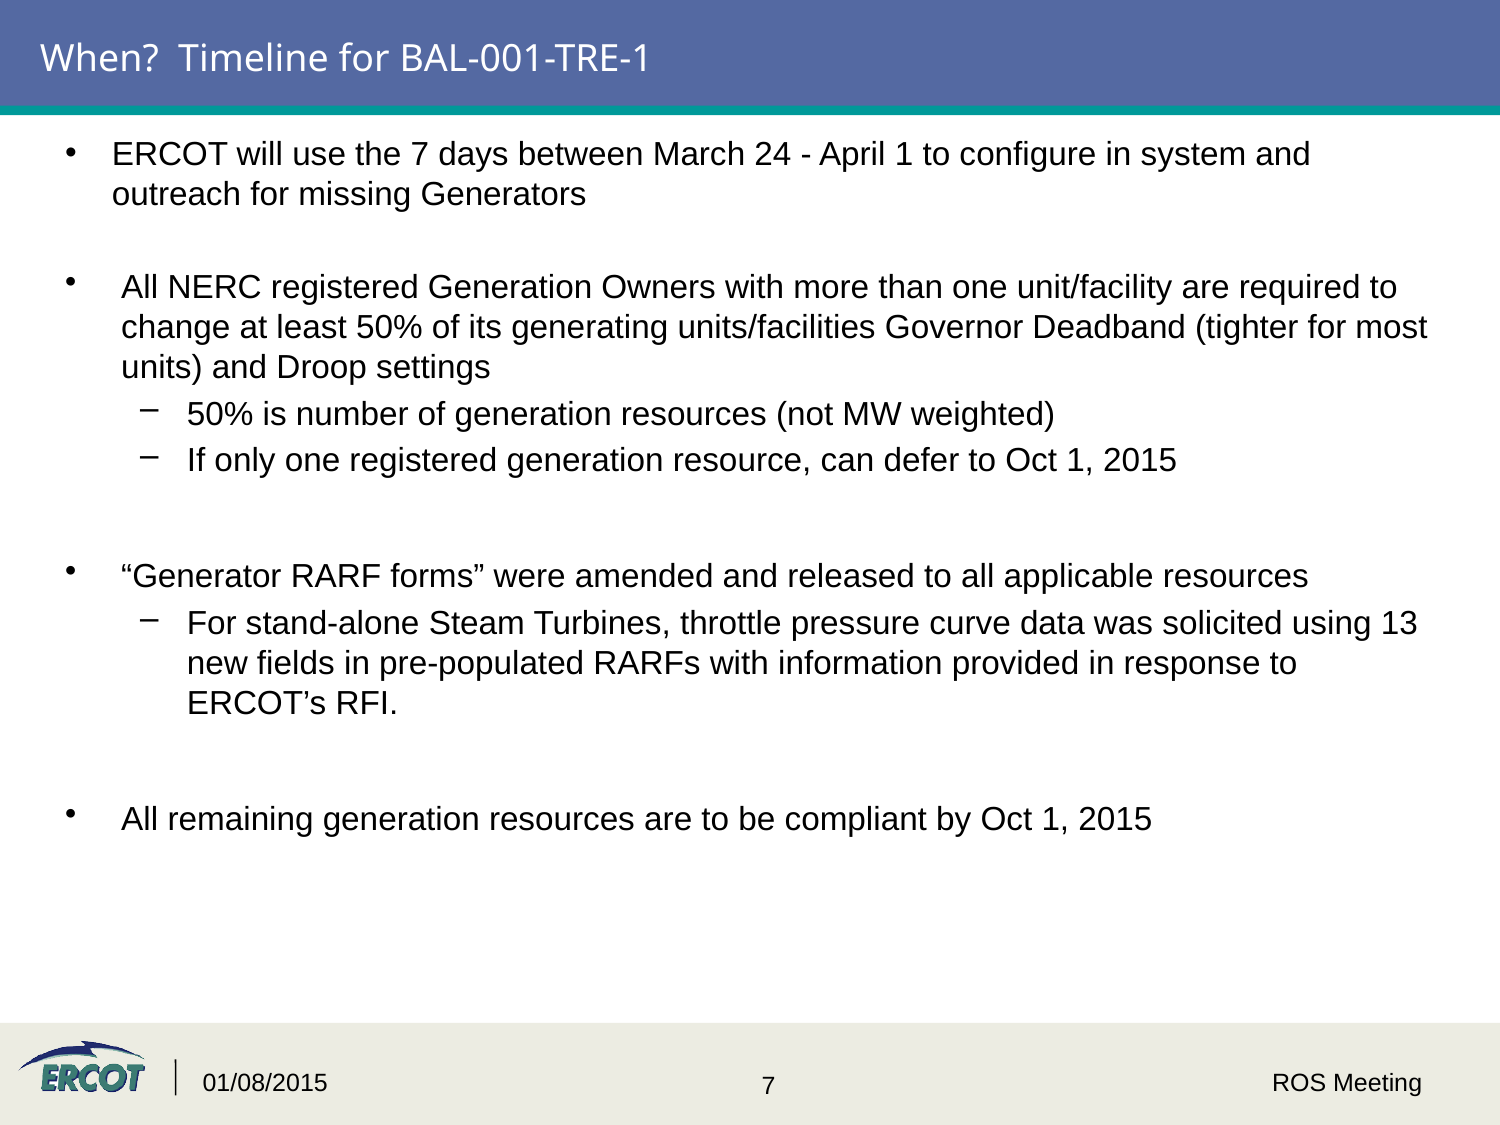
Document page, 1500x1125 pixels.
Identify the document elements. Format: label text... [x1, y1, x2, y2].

footer ROS Meeting [1025, 1059, 1438, 1125]
list ERCOT will use the 7 days between March 24 - April 1 to configure in system and outreach for missing Generators All NERC registered Generation Owners with more than one unit/facility are required to change at least 50% of its generating units/facilities Governor Deadband (tighter for most units) and Droop settings 50% is number of generation resources (not MW weighted) If only one registered generation resource, can defer to Oct 1, 2015 “Generator RARF forms” were amended and released to all applicable resources For stand-alone Steam Turbines, throttle pressure curve data was solicited using 13 new fields in pre-populated RARFs with information provided in response to ERCOT’s RFI. All remaining generation resources are to be compliant by Oct 1, 2015 [50, 125, 1450, 875]
picture [10, 1031, 151, 1111]
title When? Timeline for BAL-001-TRE-1 [24, 0, 1450, 113]
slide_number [187, 1059, 538, 1125]
